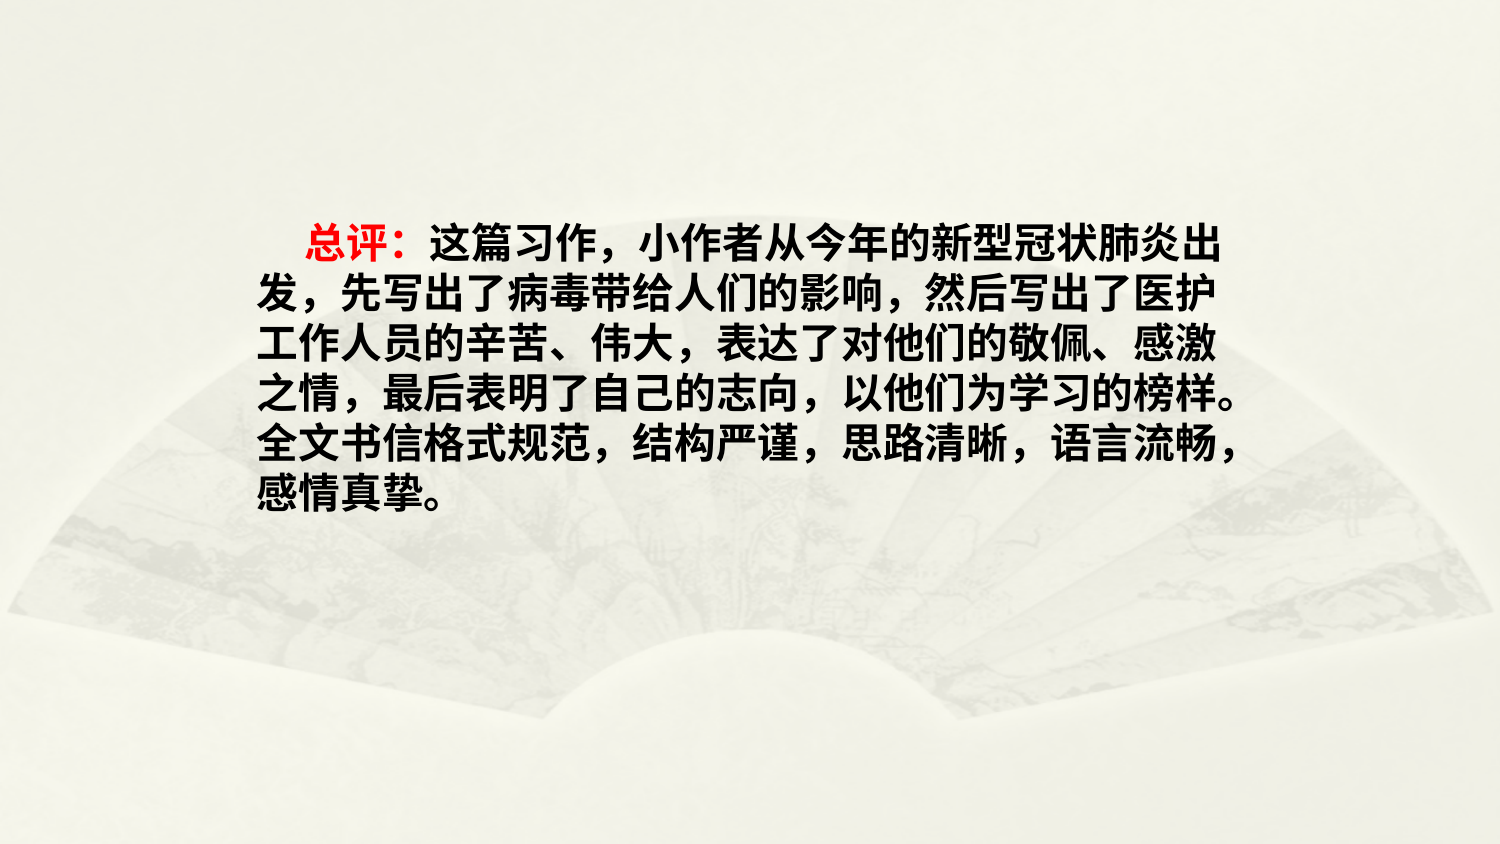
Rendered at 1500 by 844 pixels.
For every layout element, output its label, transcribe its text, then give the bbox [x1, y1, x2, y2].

text_box 总评：这篇习作，小作者从今年的新型冠状肺炎出发，先写出了病毒带给人们的影响，然后写出了医护工作人员的辛苦、伟大，表达了对他们的敬佩、感激之情，最后表明了自己的志向，以他们为学习的榜样。全文书信格式规范，结构严谨，思路清晰，语言流畅，感情真挚。 [242, 209, 1240, 524]
